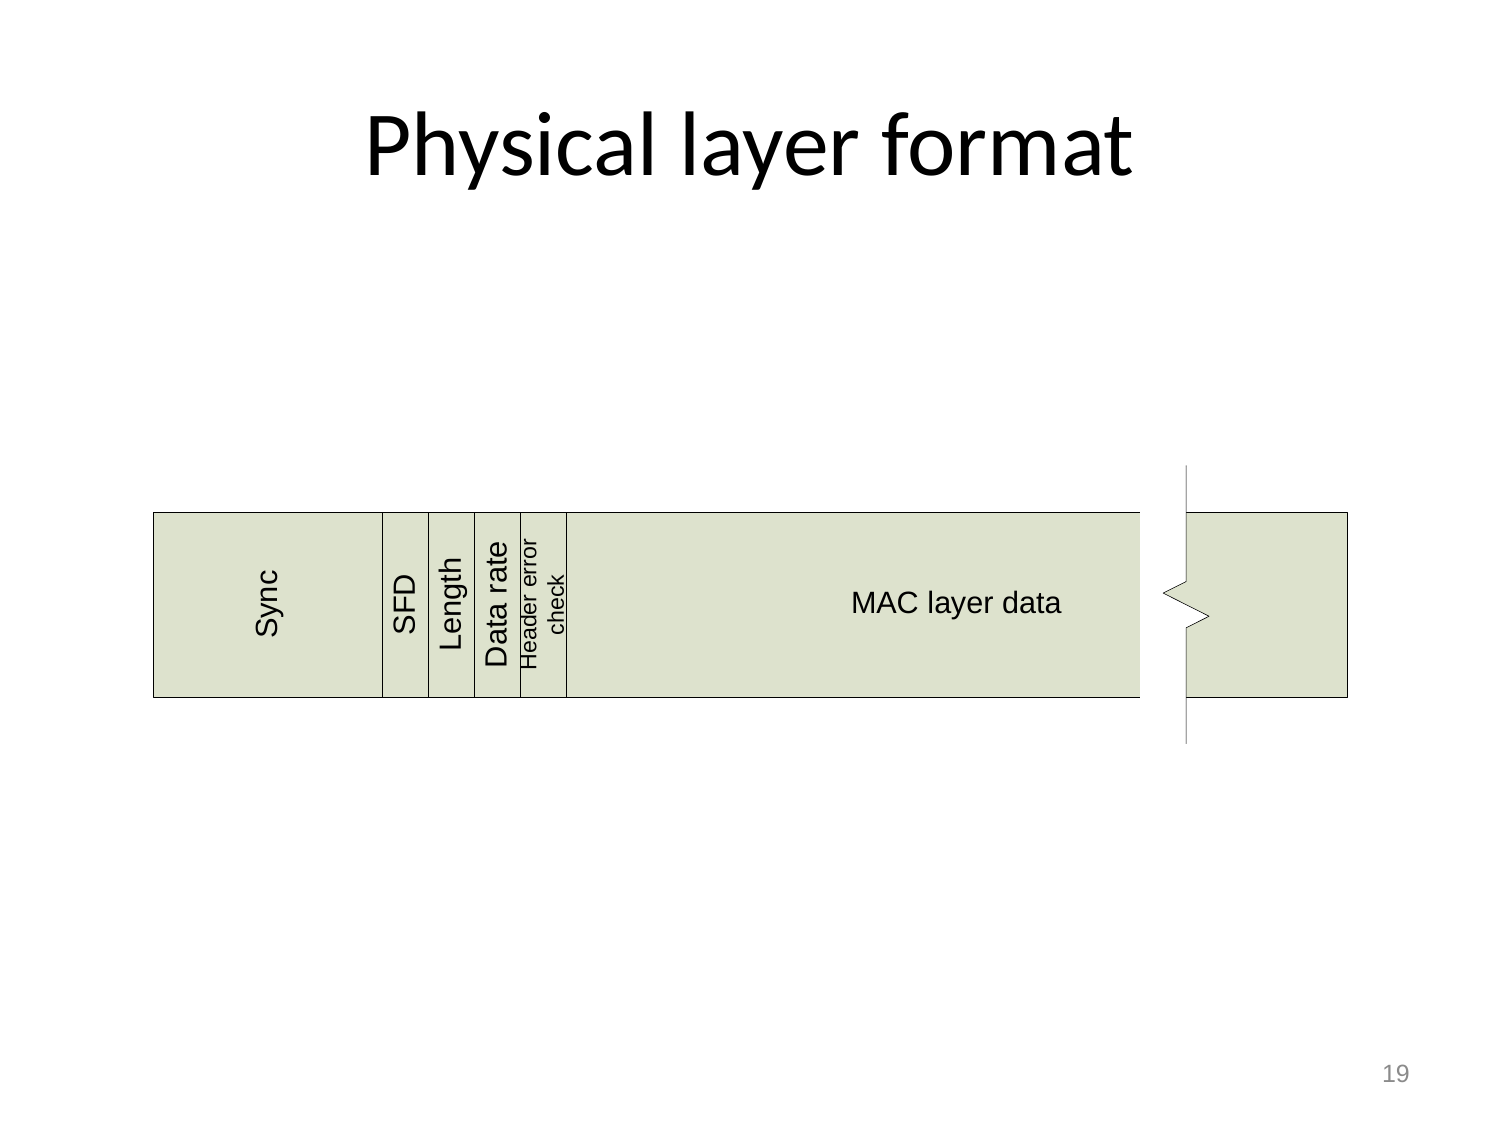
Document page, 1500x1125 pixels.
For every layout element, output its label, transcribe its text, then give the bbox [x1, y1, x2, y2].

title Physical layer format [74, 44, 1426, 233]
picture [149, 462, 1351, 747]
slide_number 19 [1074, 1042, 1425, 1103]
